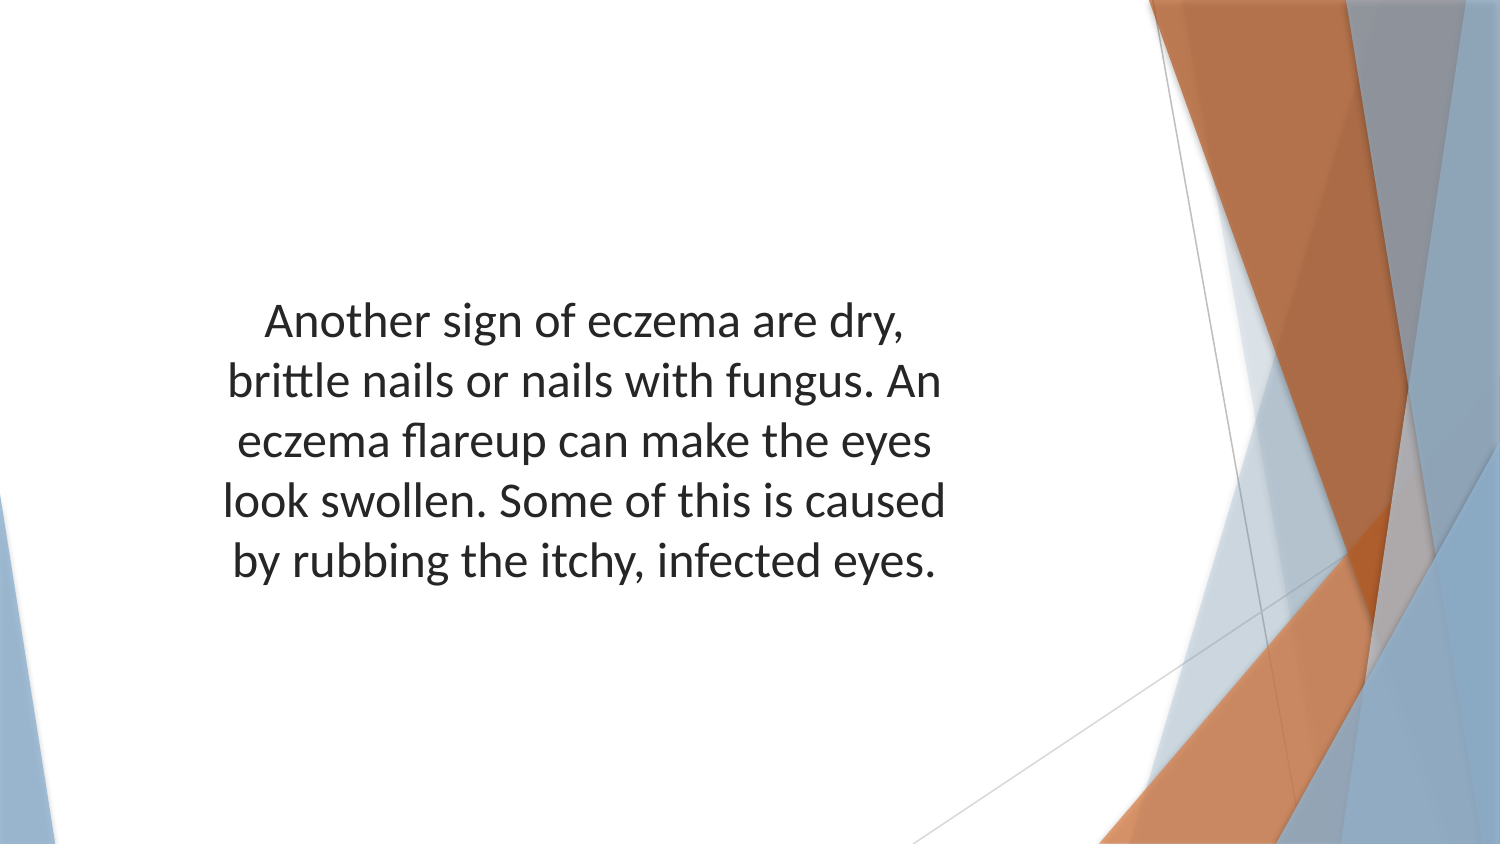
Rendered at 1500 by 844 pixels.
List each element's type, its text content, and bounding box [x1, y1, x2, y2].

list Another sign of eczema are dry, brittle nails or nails with fungus. An eczema flareup can make the eyes look swollen. Some of this is caused by rubbing the itchy, infected eyes. [183, 280, 987, 647]
